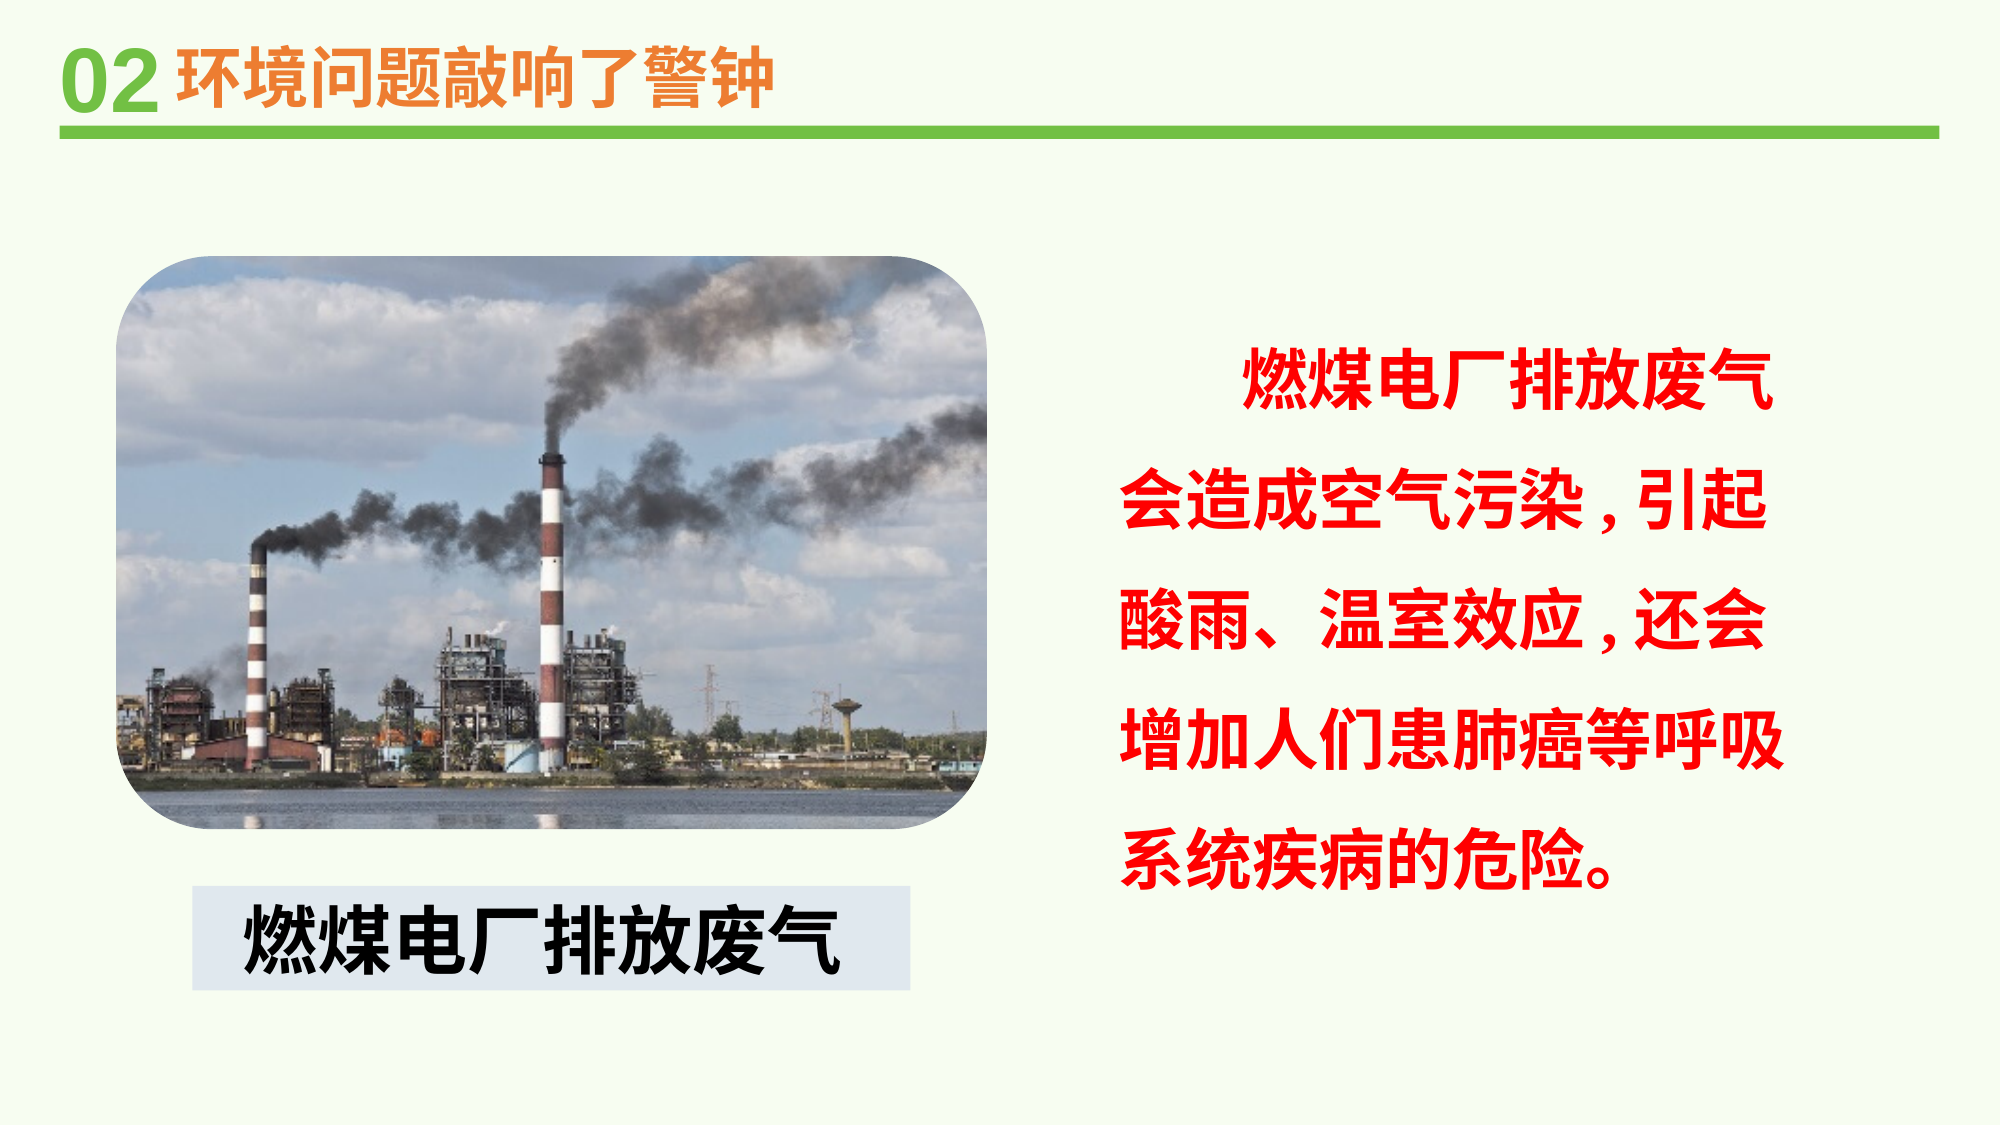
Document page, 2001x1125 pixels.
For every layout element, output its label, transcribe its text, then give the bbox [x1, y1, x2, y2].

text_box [115, 256, 987, 992]
text_box [59, 125, 1940, 140]
text_box 02 [59, 24, 161, 128]
text_box 燃煤电厂排放废气会造成空气污染,引起酸雨、温室效应,还会增加人们患肺癌等呼吸系统疾病的危险。 [1103, 290, 1821, 906]
text_box 环境问题敲响了警钟 [161, 28, 811, 123]
